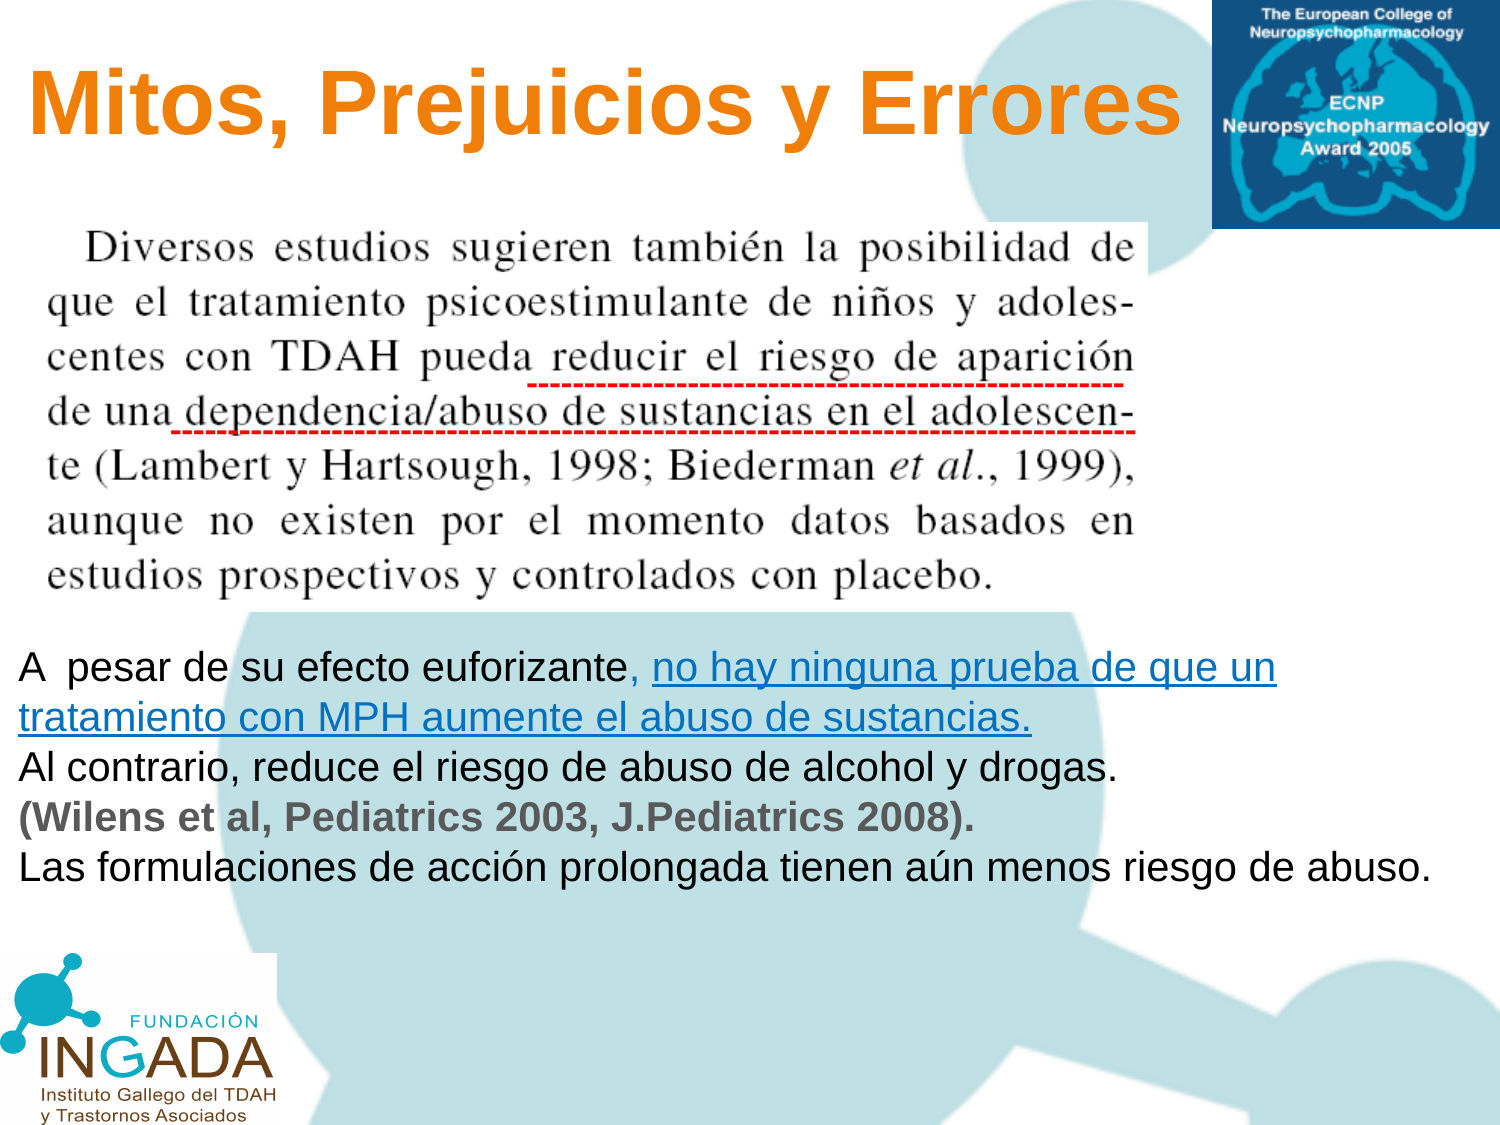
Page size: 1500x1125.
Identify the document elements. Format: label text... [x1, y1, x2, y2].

text_box A pesar de su efecto euforizante, no hay ninguna prueba de que un tratamiento con MPH aumente el abuso de sustancias. Al contrario, reduce el riesgo de abuso de alcohol y drogas. (Wilens et al, Pediatrics 2003, J.Pediatrics 2008). Las formulaciones de acción prolongada tienen aún menos riesgo de abuso. [3, 632, 1493, 943]
picture [0, 953, 277, 1125]
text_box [1212, 0, 1500, 229]
picture [34, 222, 1148, 612]
title Mitos, Prejuicios y Errores [0, 3, 1208, 192]
